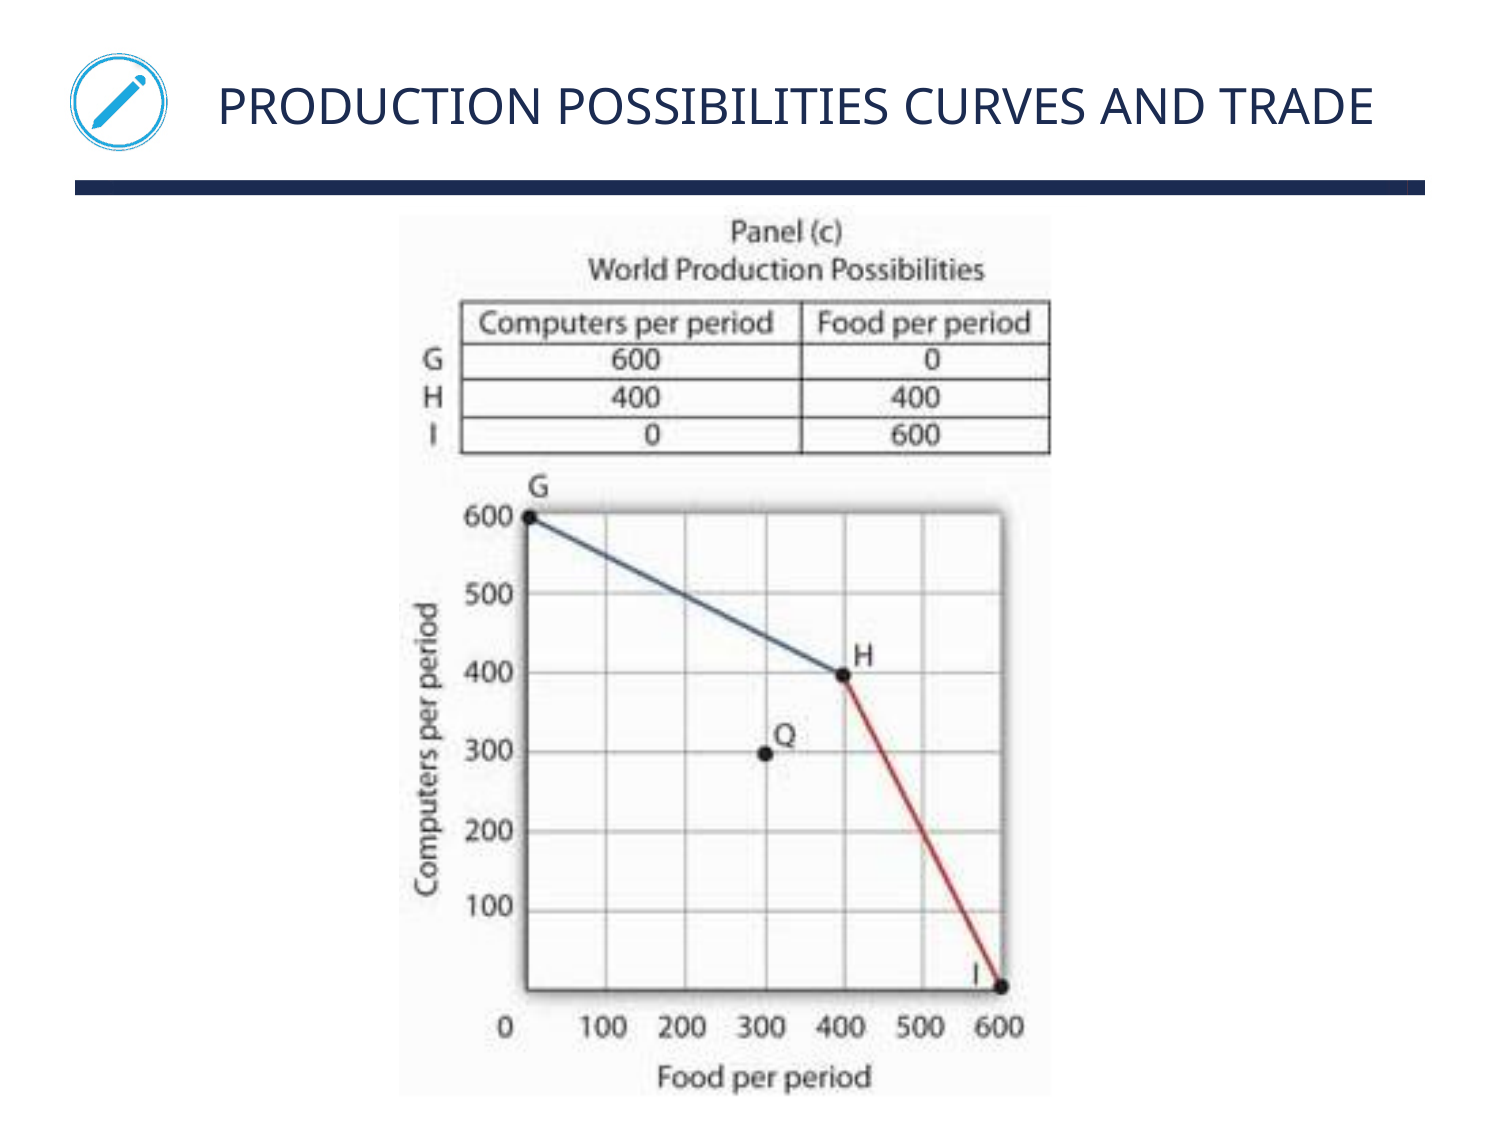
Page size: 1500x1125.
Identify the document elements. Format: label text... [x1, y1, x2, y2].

picture [0, 0, 1500, 1125]
title Production Possibilities Curves and Trade [202, 56, 1425, 152]
